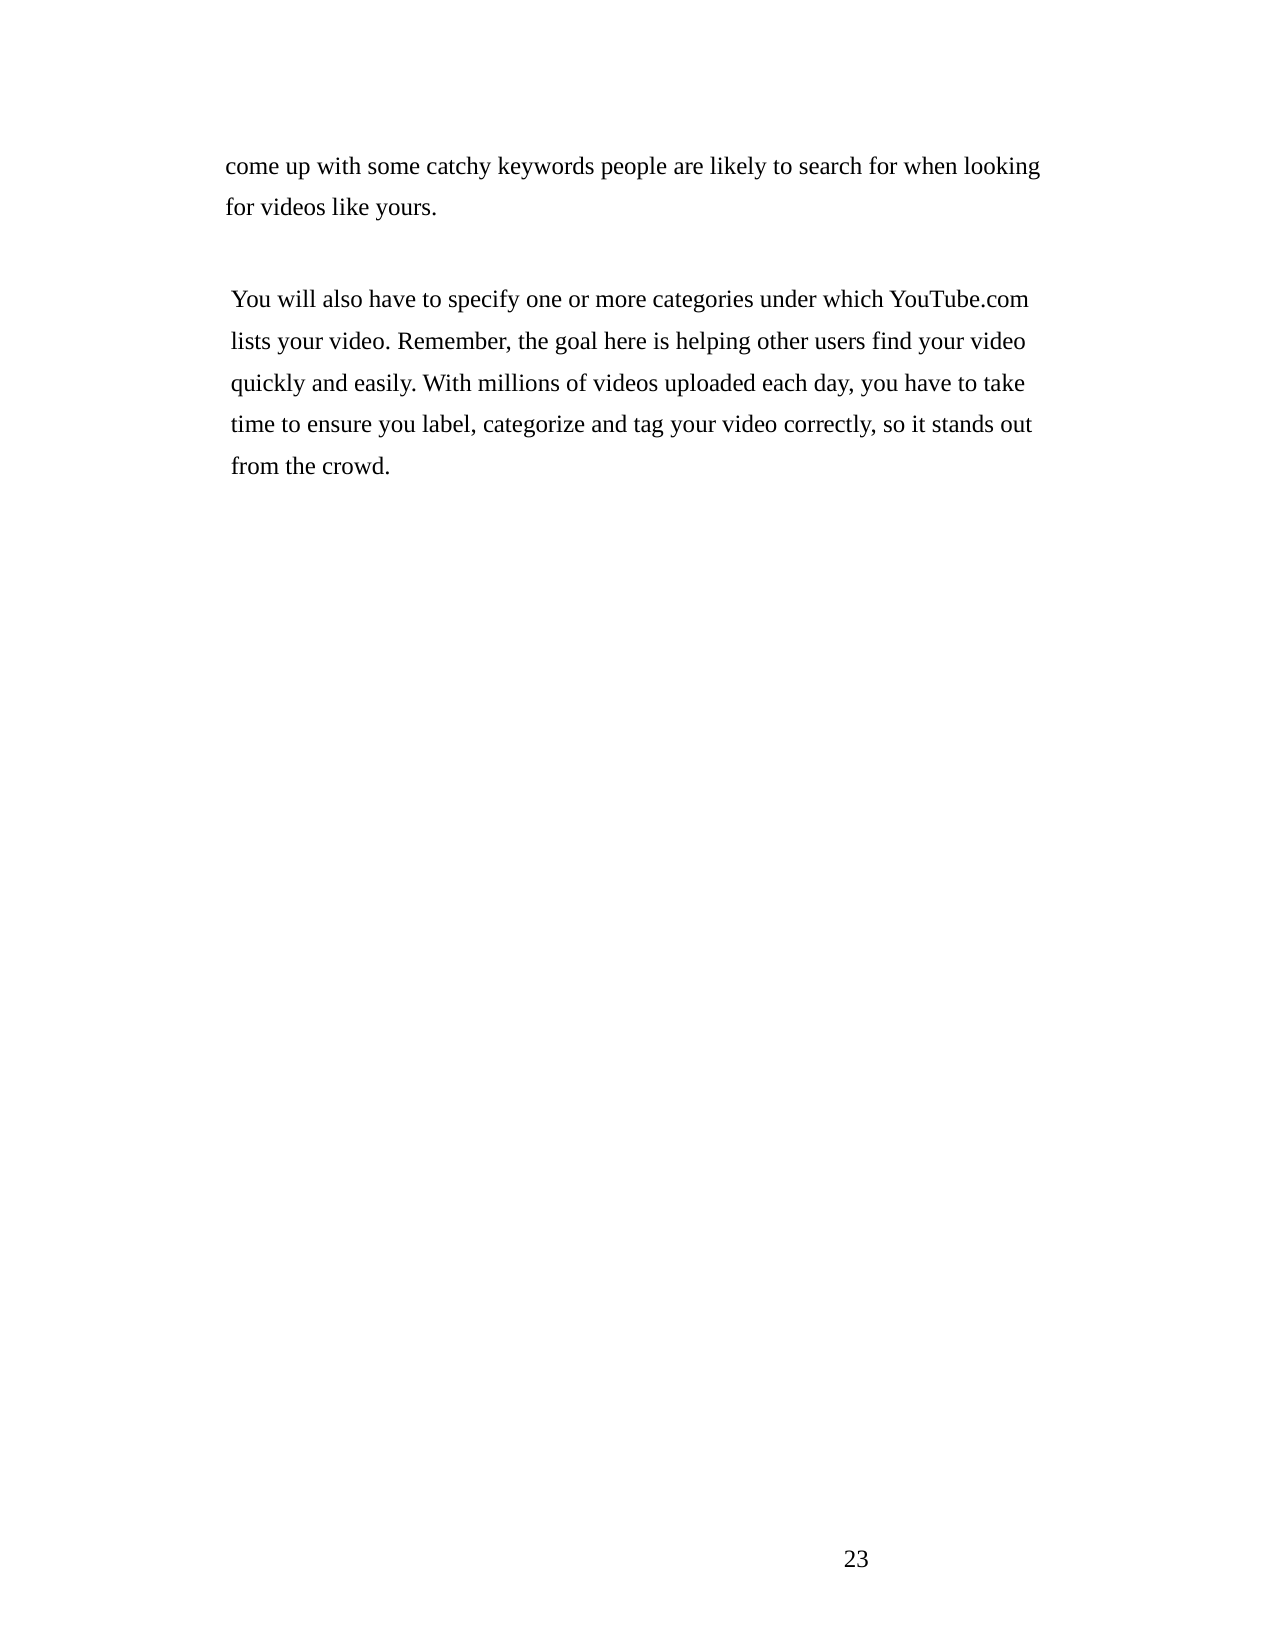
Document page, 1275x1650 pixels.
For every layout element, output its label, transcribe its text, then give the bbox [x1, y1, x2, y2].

text_box 23 [843, 1552, 869, 1581]
text_box come up with some catchy keywords people are likely to search for when looking for videos like yours. [225, 156, 1042, 229]
text_box You will also have to specify one or more categories under which YouTube.com lists your video. Remember, the goal here is helping other users find your video quickly and easily. With millions of videos uploaded each day, you have to take time to ensure you label, categorize and tag your video correctly, so it stands out from the crowd. [230, 289, 1034, 487]
